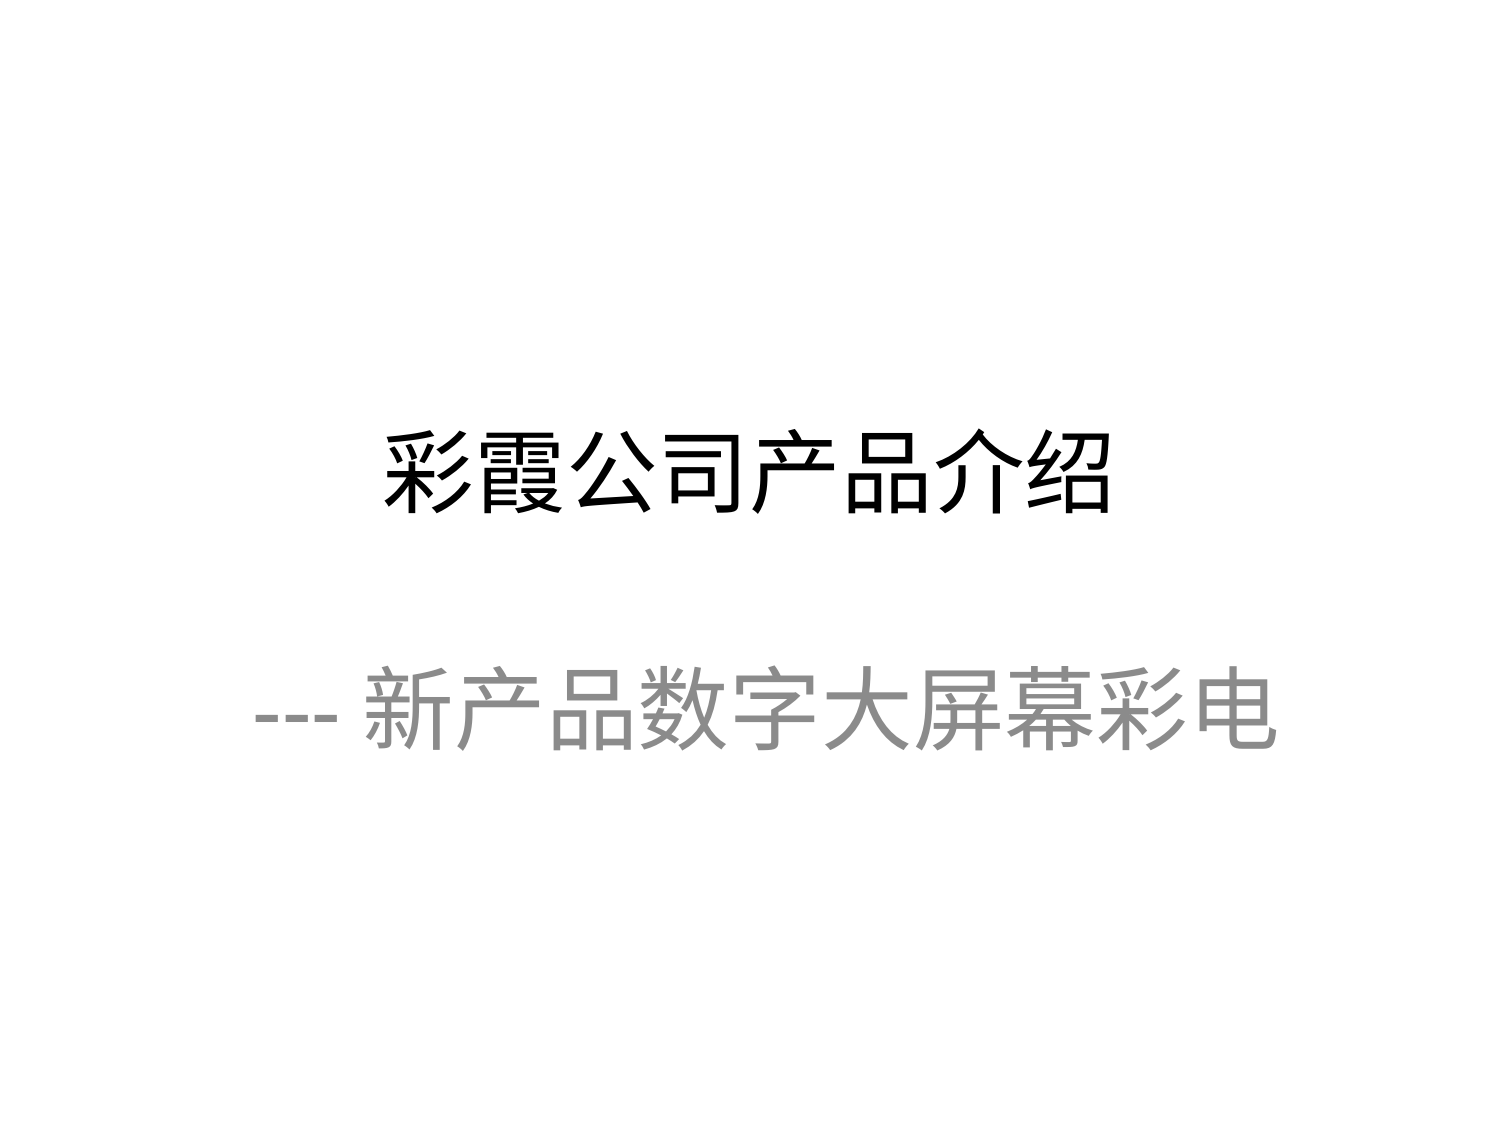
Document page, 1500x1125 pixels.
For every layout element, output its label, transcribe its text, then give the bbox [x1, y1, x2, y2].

subtitle ---新产品数字大屏幕彩电 [210, 644, 1322, 809]
title 彩霞公司产品介绍 [112, 349, 1388, 591]
